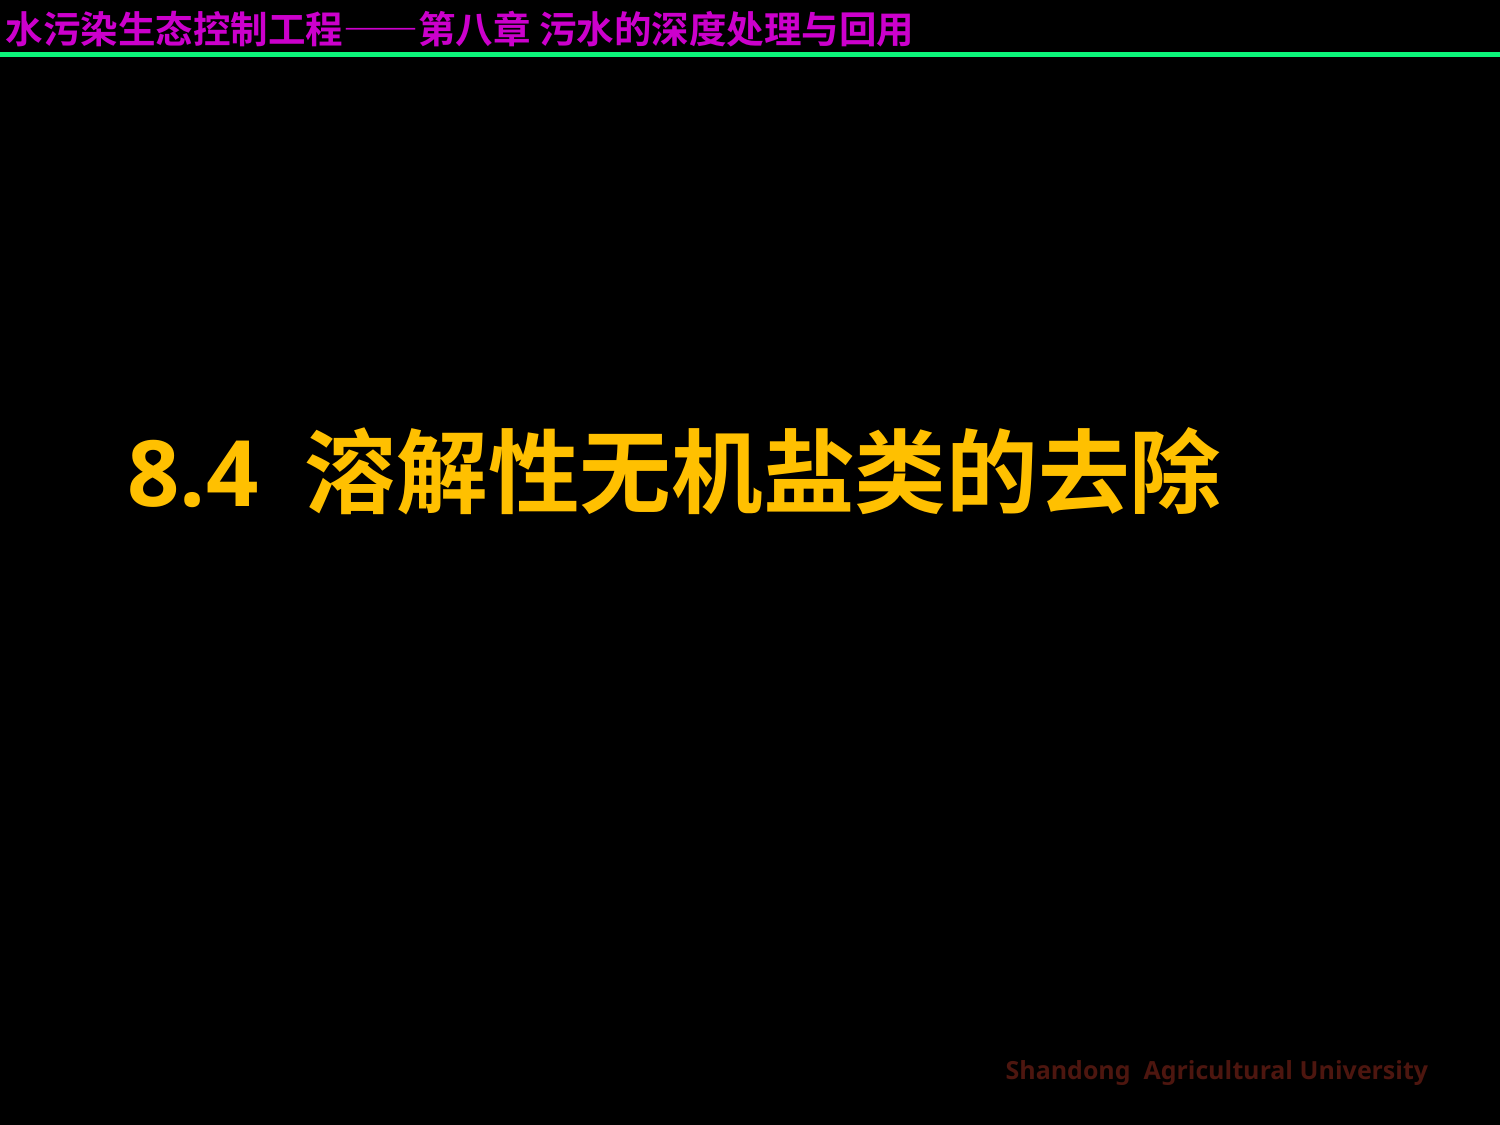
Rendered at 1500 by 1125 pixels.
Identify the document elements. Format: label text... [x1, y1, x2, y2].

title 8.4 溶解性无机盐类的去除 [112, 349, 1388, 591]
